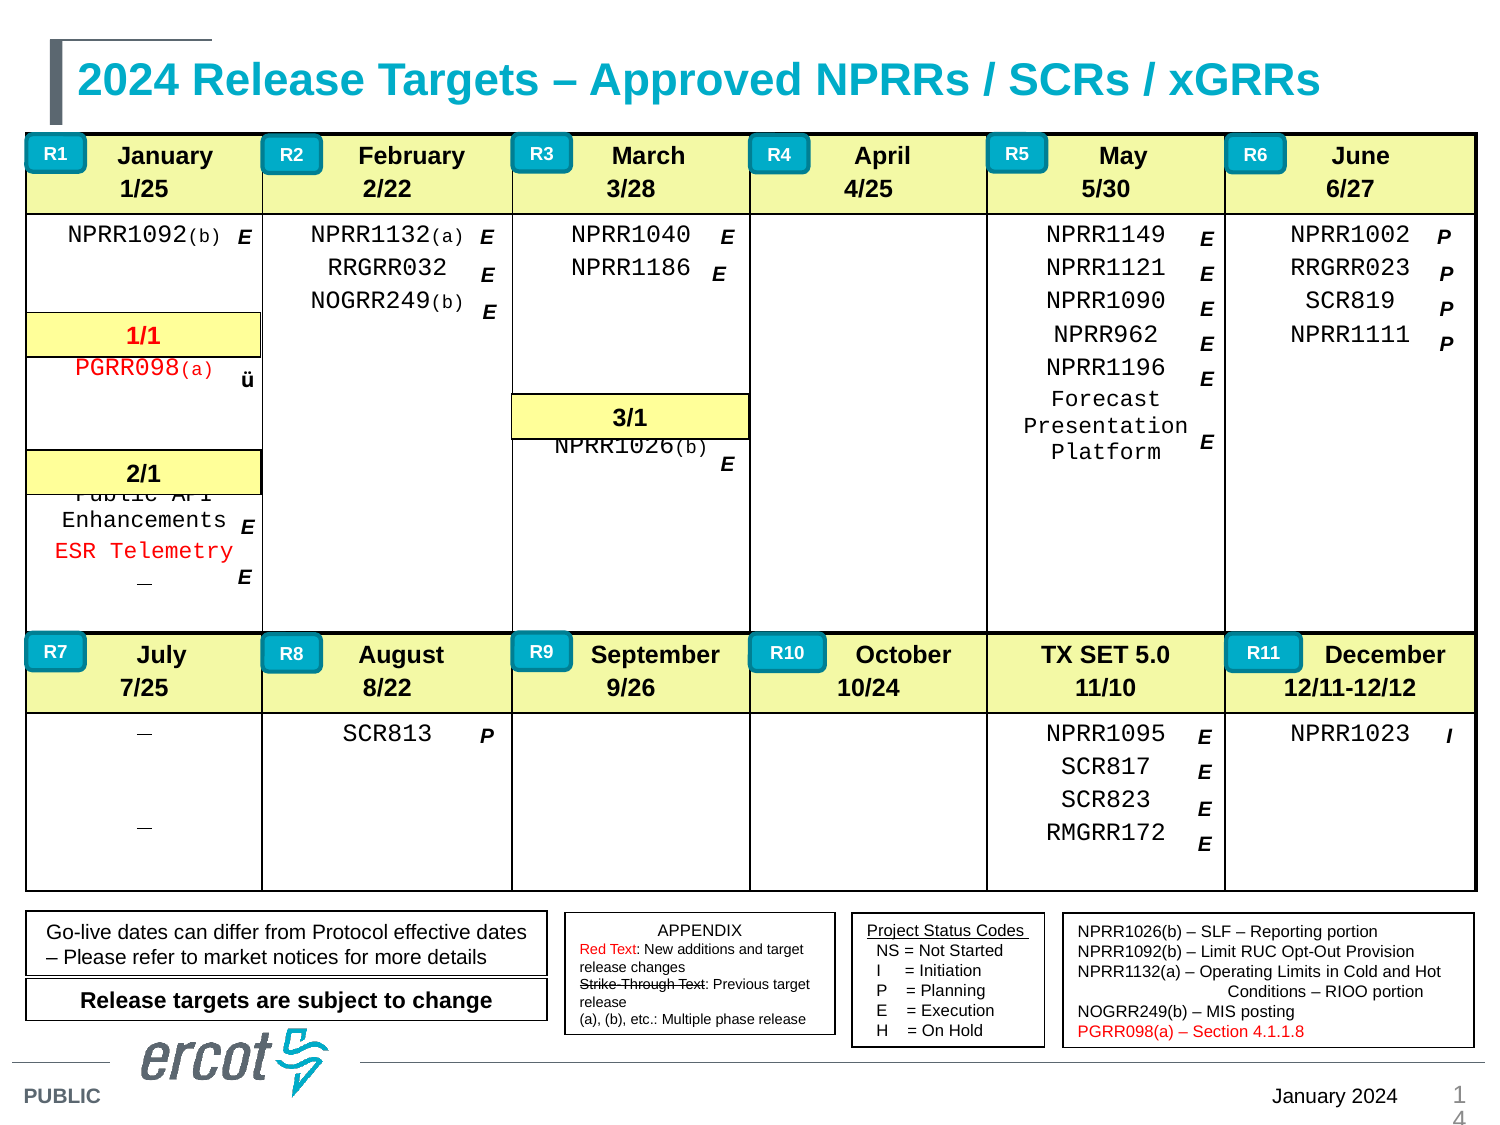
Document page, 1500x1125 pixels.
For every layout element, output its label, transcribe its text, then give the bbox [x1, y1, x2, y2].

table_cell NPRR1040 NPRR1186 NPRR1026(b) [513, 215, 749, 394]
text_box Go-live dates can differ from Protocol effective dates – Please refer to market notices for more details [26, 910, 547, 976]
table_cell NPRR1092(b) PGRR098(a) Public API Enhancements ESR Telemetry [27, 215, 262, 312]
table_header January 1/25 [27, 136, 262, 213]
table_cell NPRR1023 [1226, 714, 1474, 890]
text_box NPRR1026(b) – SLF – Reporting portion NPRR1092(b) – Limit RUC Opt-Out Provision NPRR1132(a) – Operating Limits in Cold and Hot Conditions – RIOO portion NOGRR249(b) – MIS posting PGRR098(a) – Section 4.1.1.8 [1062, 913, 1474, 1048]
text_box E E E P [459, 216, 520, 631]
table_cell [513, 714, 749, 890]
table_cell NPRR1092(b) PGRR098(a) Public API Enhancements ESR Telemetry [27, 358, 213, 450]
table_header March 3/28 [513, 136, 749, 213]
text_box R6 [1224, 132, 1287, 175]
table_cell NPRR1132(a) RRGRR032 NOGRR249(b) [263, 215, 512, 631]
text_box APPENDIX Red Text: New additions and target release changes Strike-Through Text: Previous target release (a), (b), etc.: Multiple phase release [564, 912, 835, 1035]
table_header August 8/22 [263, 635, 511, 712]
text_box R4 [747, 132, 811, 175]
text_box R1 [24, 132, 88, 174]
text_box E E E E E E [1176, 218, 1238, 542]
text_box E E E [693, 216, 762, 771]
text_box E E E E [1174, 715, 1236, 863]
text_box E ü E E [213, 216, 282, 596]
table_cell NPRR1149 NPRR1121 NPRR1090 NPRR962 NPRR1196 Forecast Presentation Platform [988, 215, 1224, 631]
table_header September 9/26 [513, 635, 693, 712]
text_box I [1418, 714, 1480, 862]
text_box P P P P [1416, 216, 1477, 364]
table_cell SCR813 [263, 714, 511, 890]
table_cell [27, 714, 261, 890]
table_header May 5/30 [988, 136, 1224, 213]
text_box R10 [762, 631, 827, 674]
table_header October 10/24 [762, 635, 986, 712]
text_box R8 [260, 631, 324, 674]
text_box 3/1 [511, 394, 749, 439]
table_cell NPRR1002 RRGRR023 SCR819 NPRR1111 [1226, 215, 1474, 631]
table_cell NPRR1095 SCR817 SCR823 RMGRR172 [988, 714, 1224, 890]
table_header February 2/22 [263, 136, 512, 213]
title 2024 Release Targets – Approved NPRRs / SCRs / xGRRs [62, 42, 1363, 114]
picture [137, 1024, 332, 1100]
table_header June 6/27 [1226, 136, 1474, 213]
text_box R2 [260, 133, 324, 176]
table_cell [751, 714, 986, 890]
text_box Project Status Codes NS = Not Started I = Initiation P = Planning E = Execution H = On Hold [852, 912, 1045, 1048]
table_header April 4/25 [751, 136, 986, 213]
table_header July 7/25 [27, 635, 261, 712]
text_box 1/1 [26, 312, 261, 358]
text_box R7 [24, 630, 87, 673]
table_cell NPRR1092(b) PGRR098(a) Public API Enhancements ESR Telemetry [27, 495, 262, 631]
slide_number 14 [1437, 1076, 1475, 1112]
text_box R3 [510, 131, 574, 174]
text_box R5 [985, 131, 1049, 174]
table_cell [751, 215, 986, 631]
table_header TX SET 5.0 11/10 [988, 635, 1224, 712]
table_header December 12/11-12/12 [1226, 635, 1474, 712]
text_box 2/1 [26, 450, 262, 495]
text_box R9 [510, 630, 574, 673]
text_box Release targets are subject to change [26, 978, 547, 1021]
text_box R11 [1223, 631, 1304, 674]
table_cell NPRR1040 NPRR1186 NPRR1026(b) [520, 439, 693, 631]
